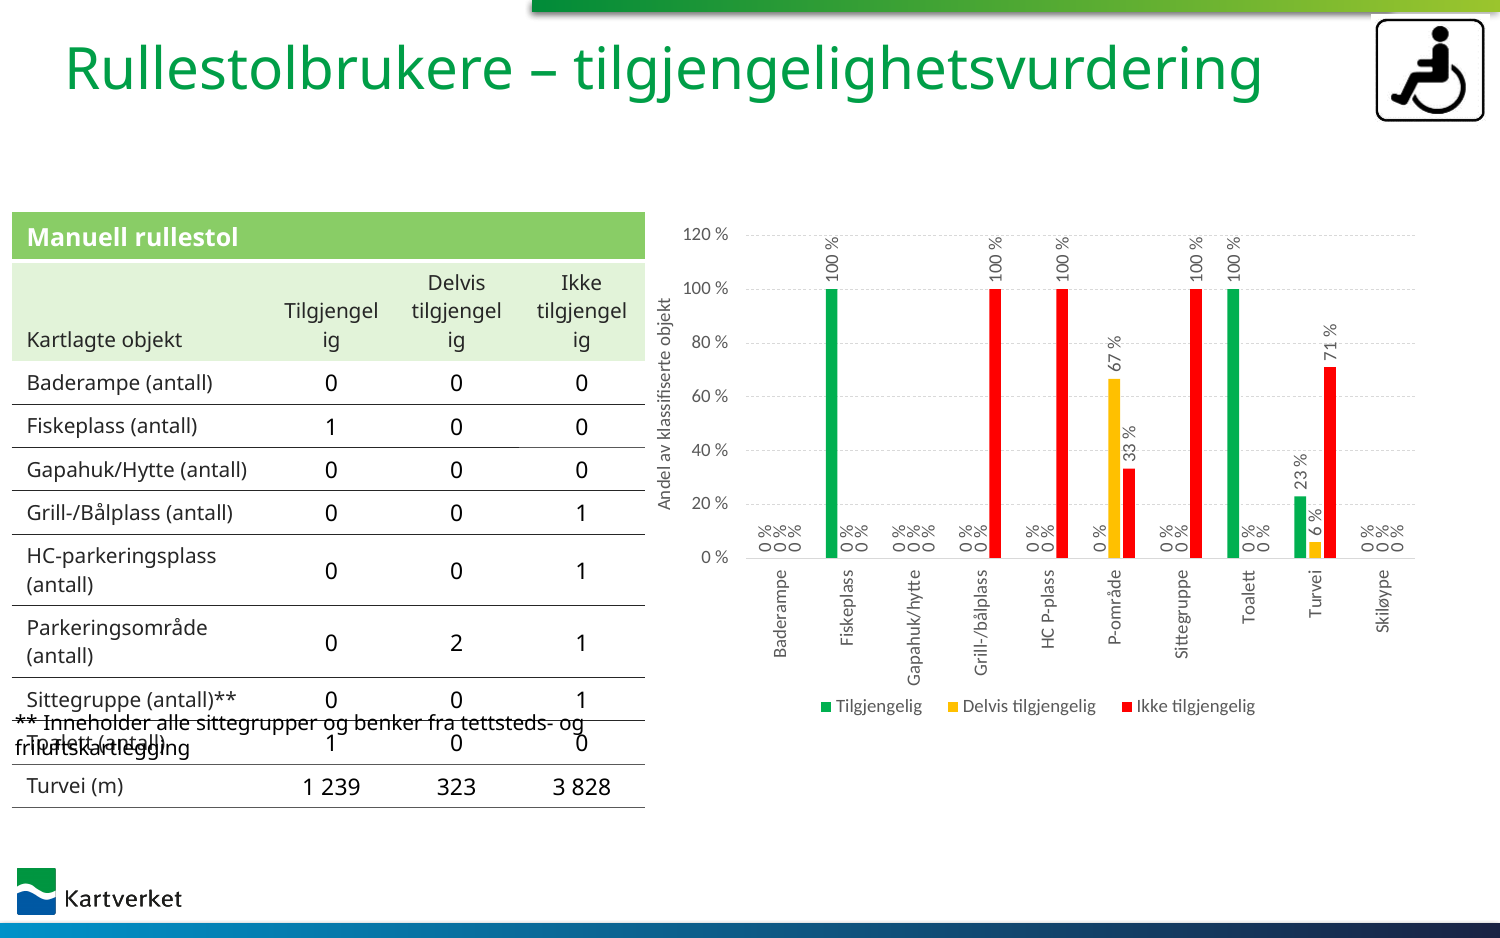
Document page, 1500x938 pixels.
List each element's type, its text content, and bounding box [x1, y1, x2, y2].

table_cell 2 [394, 606, 519, 677]
picture [1371, 13, 1491, 127]
table_cell 0 [269, 361, 394, 404]
table_cell Fiskeplass (antall) [12, 405, 269, 447]
table_cell 0 [269, 535, 394, 605]
table_cell 0 [269, 448, 394, 490]
table_cell 0 [394, 535, 519, 605]
table_cell Ikke tilgjengelig [519, 263, 638, 361]
table_cell 3 828 [519, 768, 645, 807]
table_cell 1 [519, 491, 638, 534]
table_cell 0 [269, 678, 394, 702]
table_cell Sittegruppe (antall)** [12, 678, 269, 702]
table_cell 0 [394, 405, 519, 447]
table_cell Baderampe (antall) [12, 361, 269, 404]
table_cell 1 [519, 606, 638, 677]
table_cell 0 [394, 678, 519, 702]
text_box ** Inneholder alle sittegrupper og benker fra tettsteds- og friluftskartlegging [0, 702, 745, 768]
table_header Manuell rullestol [12, 212, 645, 259]
table_cell Tilgjengelig [269, 263, 394, 361]
table_cell 0 [519, 405, 638, 447]
table_cell 0 [394, 448, 519, 490]
table_cell 1 [519, 535, 638, 605]
table_cell 0 [394, 491, 519, 534]
table_cell 0 [519, 448, 638, 490]
table_cell 323 [394, 768, 519, 807]
table_cell Delvis tilgjengelig [394, 263, 519, 361]
table_cell 0 [394, 361, 519, 404]
table_cell Turvei (m) [12, 768, 269, 807]
table_cell 1 [519, 678, 638, 702]
table_cell HC-parkeringsplass (antall) [12, 535, 269, 605]
table_cell Parkeringsområde (antall) [12, 606, 269, 677]
table_cell Grill-/Bålplass (antall) [12, 491, 269, 534]
table_cell 0 [269, 491, 394, 534]
table_cell Kartlagte objekt [12, 263, 269, 361]
text_box Rullestolbrukere – tilgjengelighetsvurdering [49, 12, 1372, 109]
table_cell 0 [519, 361, 638, 404]
table_cell 1 [269, 405, 394, 447]
table_cell Gapahuk/Hytte (antall) [12, 448, 269, 490]
table_cell 0 [269, 606, 394, 677]
table_cell 1 239 [269, 768, 394, 807]
picture [643, 218, 1427, 728]
